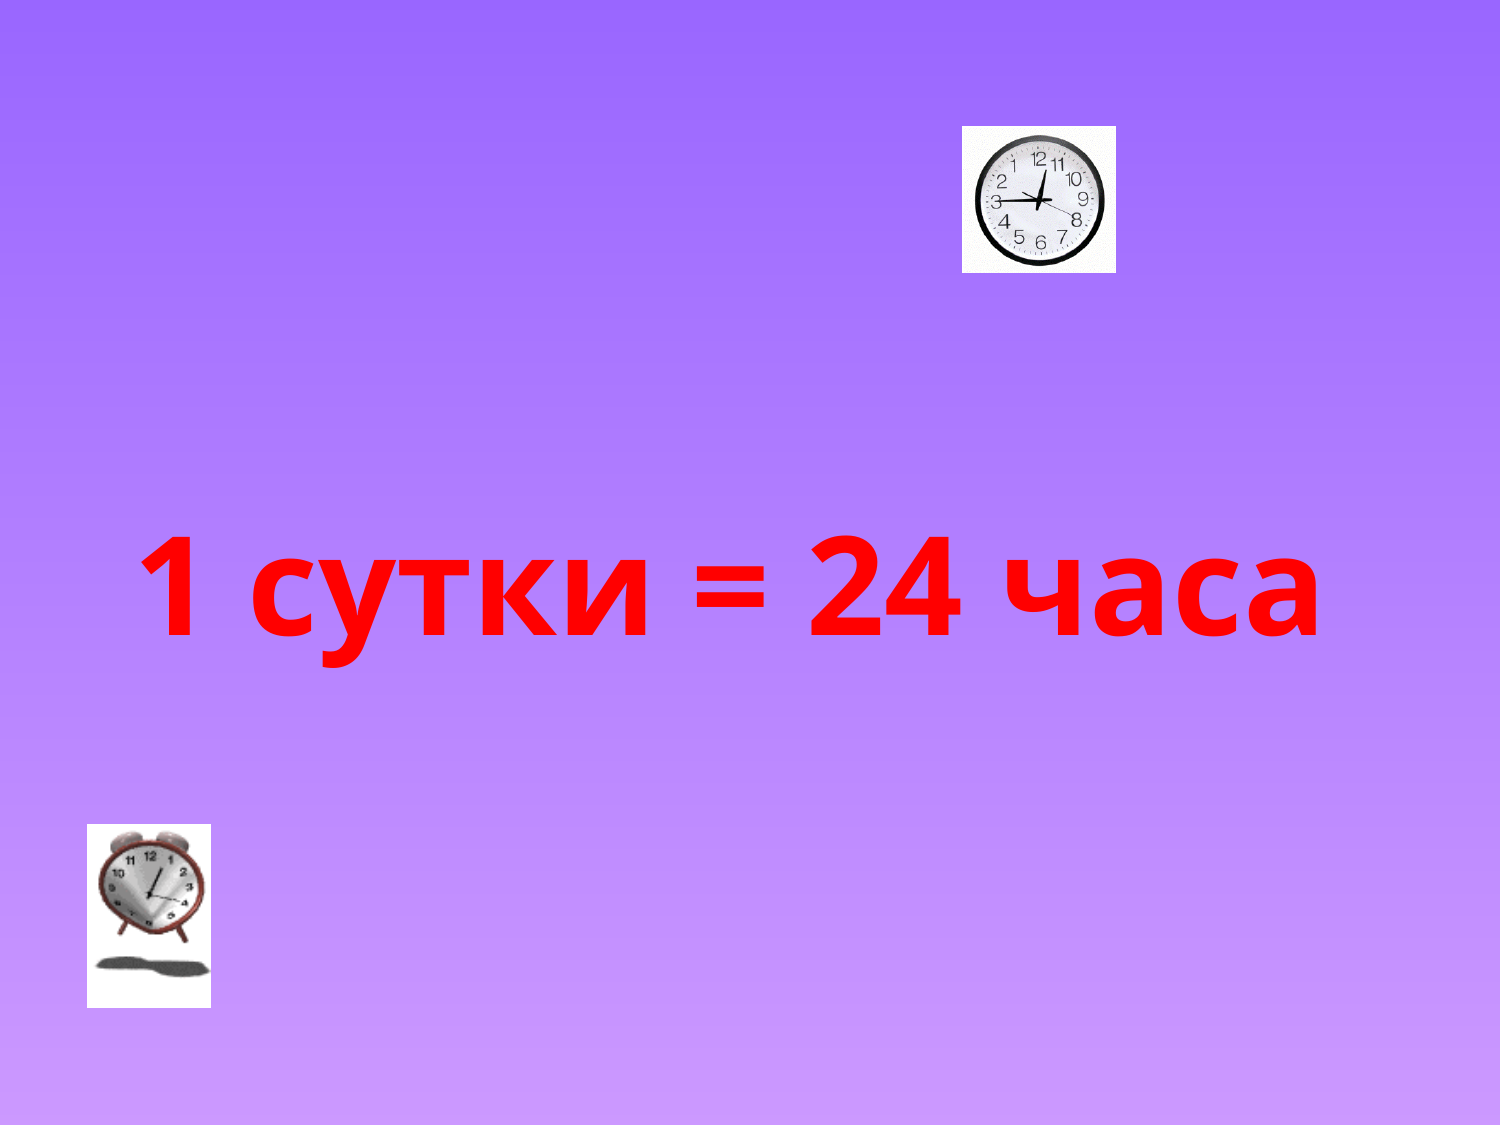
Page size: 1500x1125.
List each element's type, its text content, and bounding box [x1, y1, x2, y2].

picture [86, 824, 212, 1008]
title 1 сутки = 24 часа [118, 262, 1394, 663]
picture [962, 126, 1116, 273]
